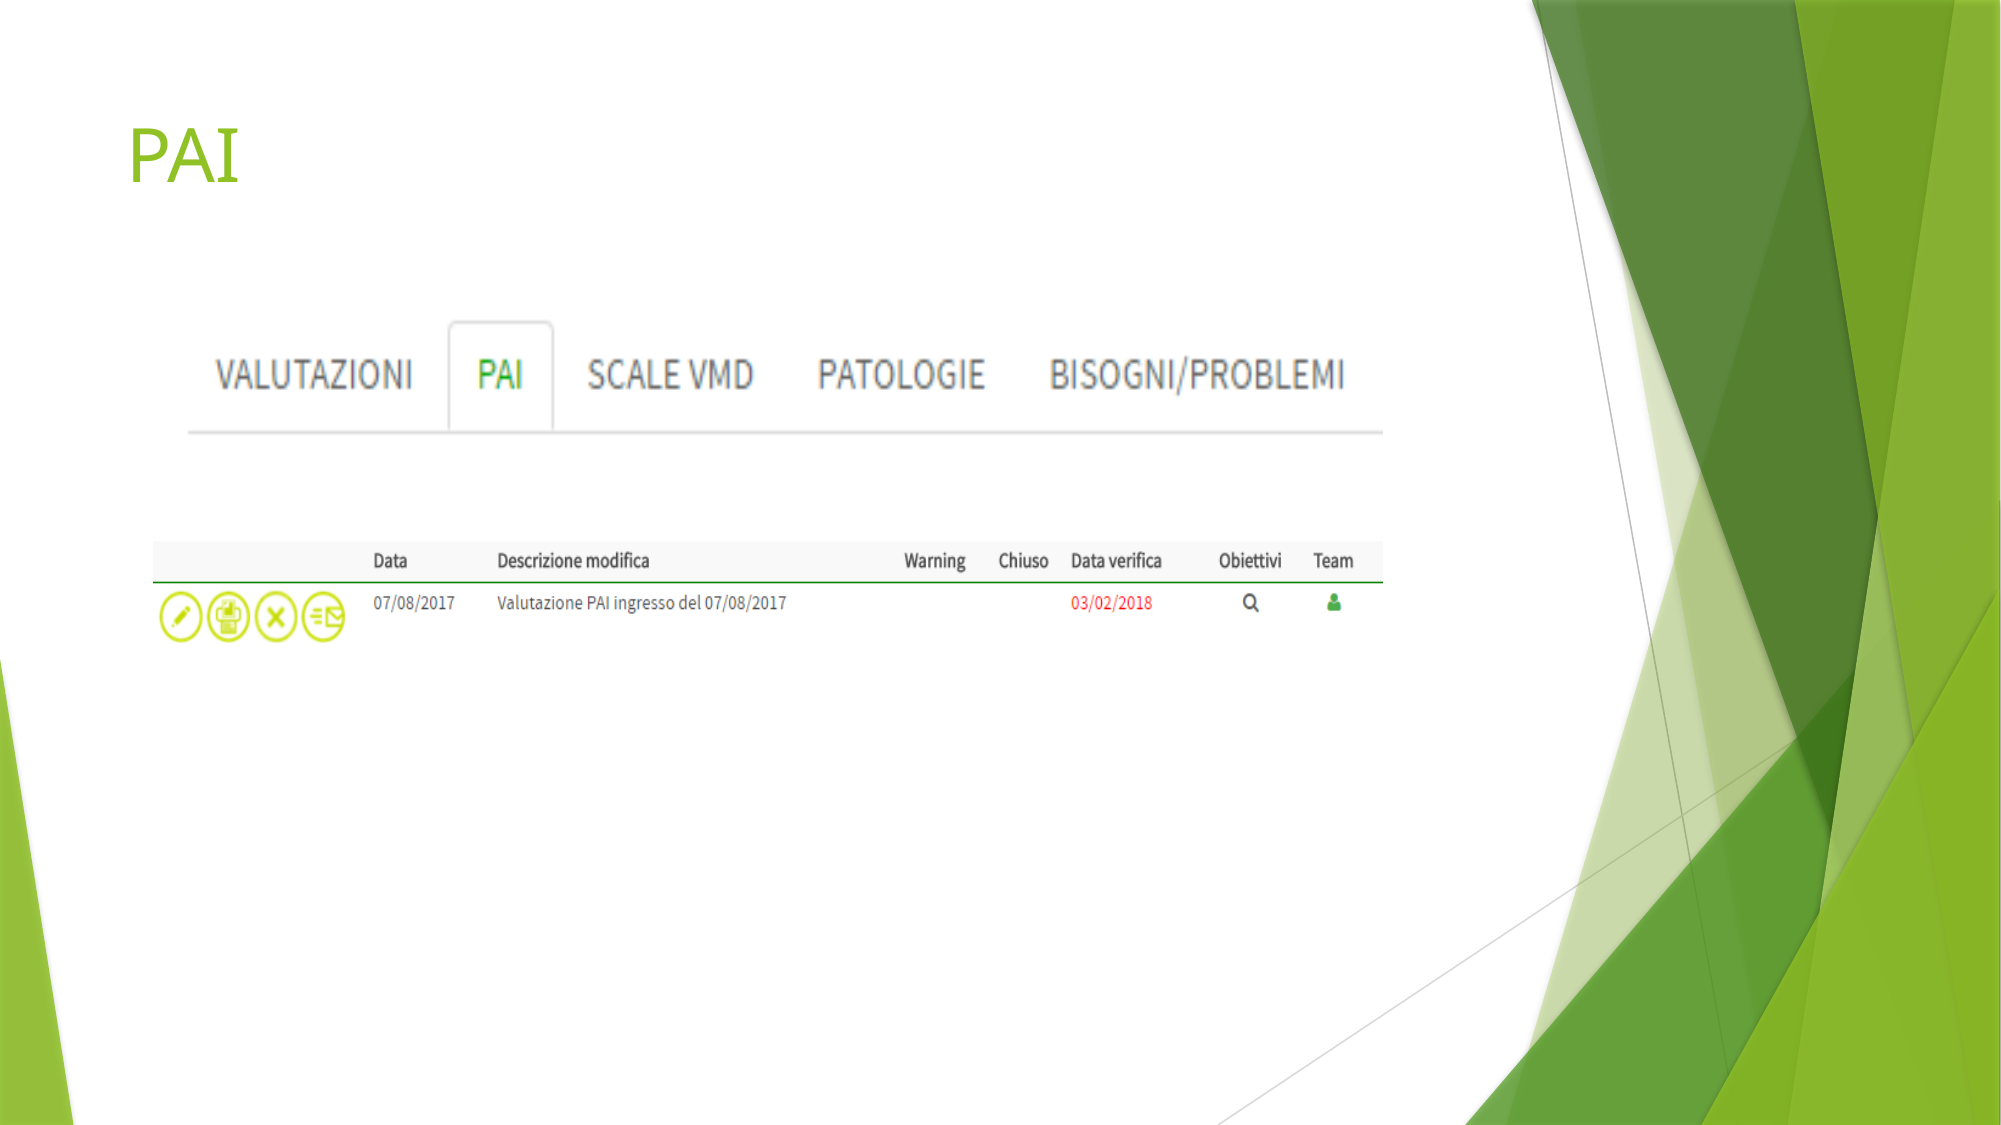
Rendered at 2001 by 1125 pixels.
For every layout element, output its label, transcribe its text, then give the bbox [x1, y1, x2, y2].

title PAI [111, 99, 1522, 218]
picture [173, 312, 1383, 459]
picture [152, 526, 1383, 664]
